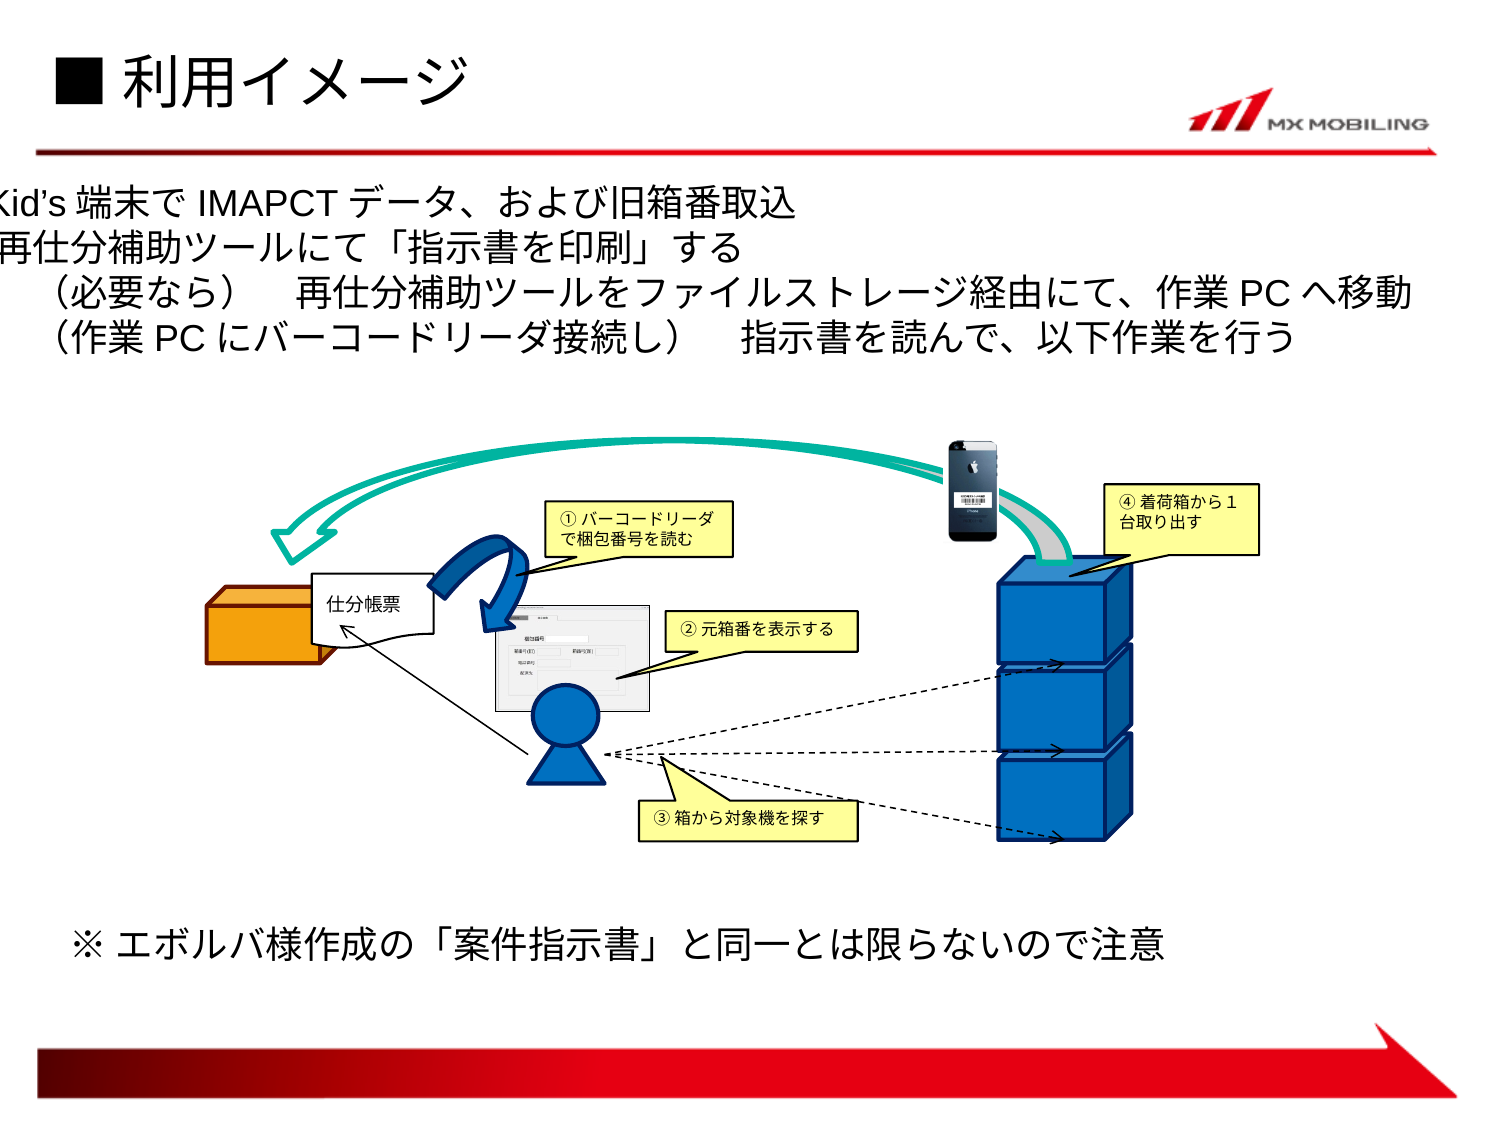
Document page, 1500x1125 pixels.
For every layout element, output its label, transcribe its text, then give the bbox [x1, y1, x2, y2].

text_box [263, 662, 548, 755]
text_box ④着荷箱から１台取り出す [1067, 482, 1262, 579]
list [495, 604, 650, 683]
text_box [996, 731, 1134, 842]
picture [0, 0, 1500, 1125]
text_box ③箱から対象機を探す [636, 809, 860, 844]
text_box [426, 534, 530, 634]
text_box [273, 440, 938, 563]
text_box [608, 710, 999, 755]
text_box ①バーコードリーダで梱包番号を読む [514, 499, 735, 578]
text_box ②元箱番を表示する [663, 609, 860, 621]
text_box ※エボルバ様作成の「案件指示書」と同一とは限らないので注意 [63, 915, 1172, 972]
title ■利用イメージ [50, 36, 1450, 125]
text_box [527, 684, 605, 784]
text_box 仕分帳票 [309, 571, 436, 650]
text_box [585, 623, 999, 710]
text_box [1003, 642, 1134, 753]
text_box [585, 763, 999, 801]
text_box [996, 554, 1134, 666]
text_box 1.Kid’s端末でIMAPCTデータ、および旧箱番取込 2.再仕分補助ツールにて「指示書を印刷」する 3. （必要なら） 再仕分補助ツールをファイルストレージ経由にて、作業PCへ移動 4. （作業PCにバーコードリーダ接続し） 指示書を読んで、以下作業を行う [0, 172, 1419, 365]
text_box [204, 584, 337, 666]
